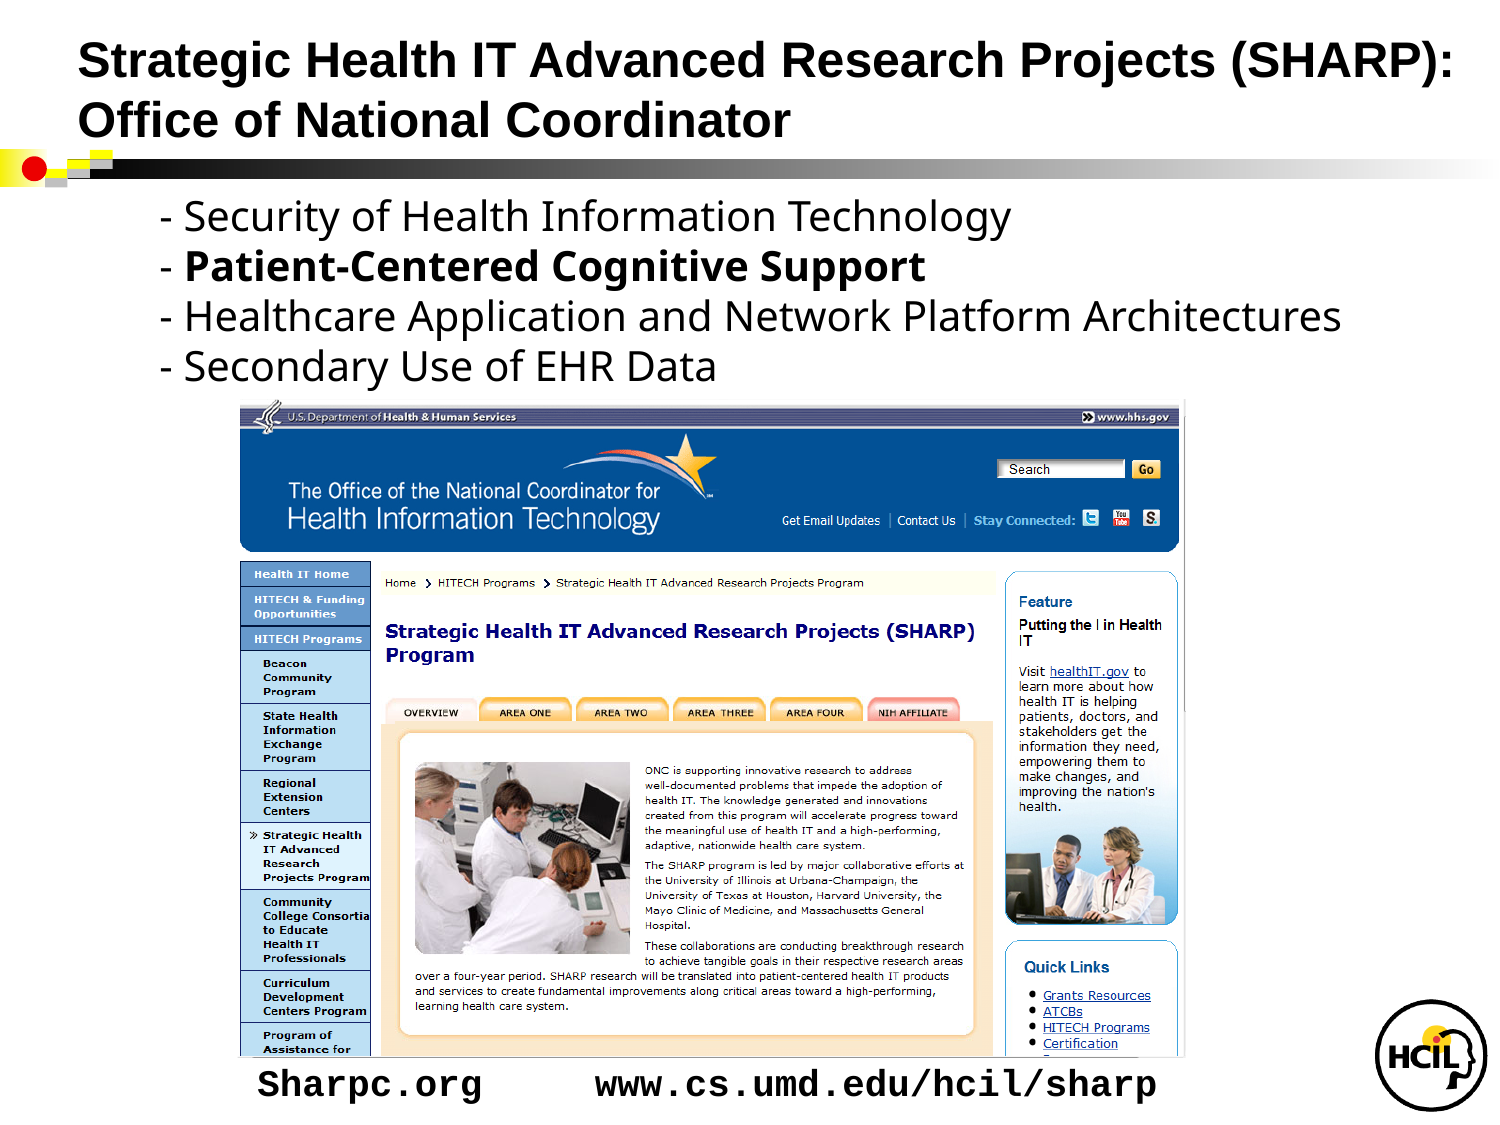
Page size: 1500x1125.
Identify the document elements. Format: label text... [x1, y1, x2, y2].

picture [237, 399, 1186, 1058]
text_box Sharpc.org www.cs.umd.edu/hcil/sharp [242, 1066, 1173, 1112]
picture [1374, 999, 1488, 1112]
text_box - Security of Health Information Technology - Patient-Centered Cognitive Support - Healthcare Application and Network Platform Architectures - Secondary Use of EHR Data [112, 182, 1400, 448]
title Strategic Health IT Advanced Research Projects (SHARP): Office of National Coordinator [62, 24, 1500, 151]
